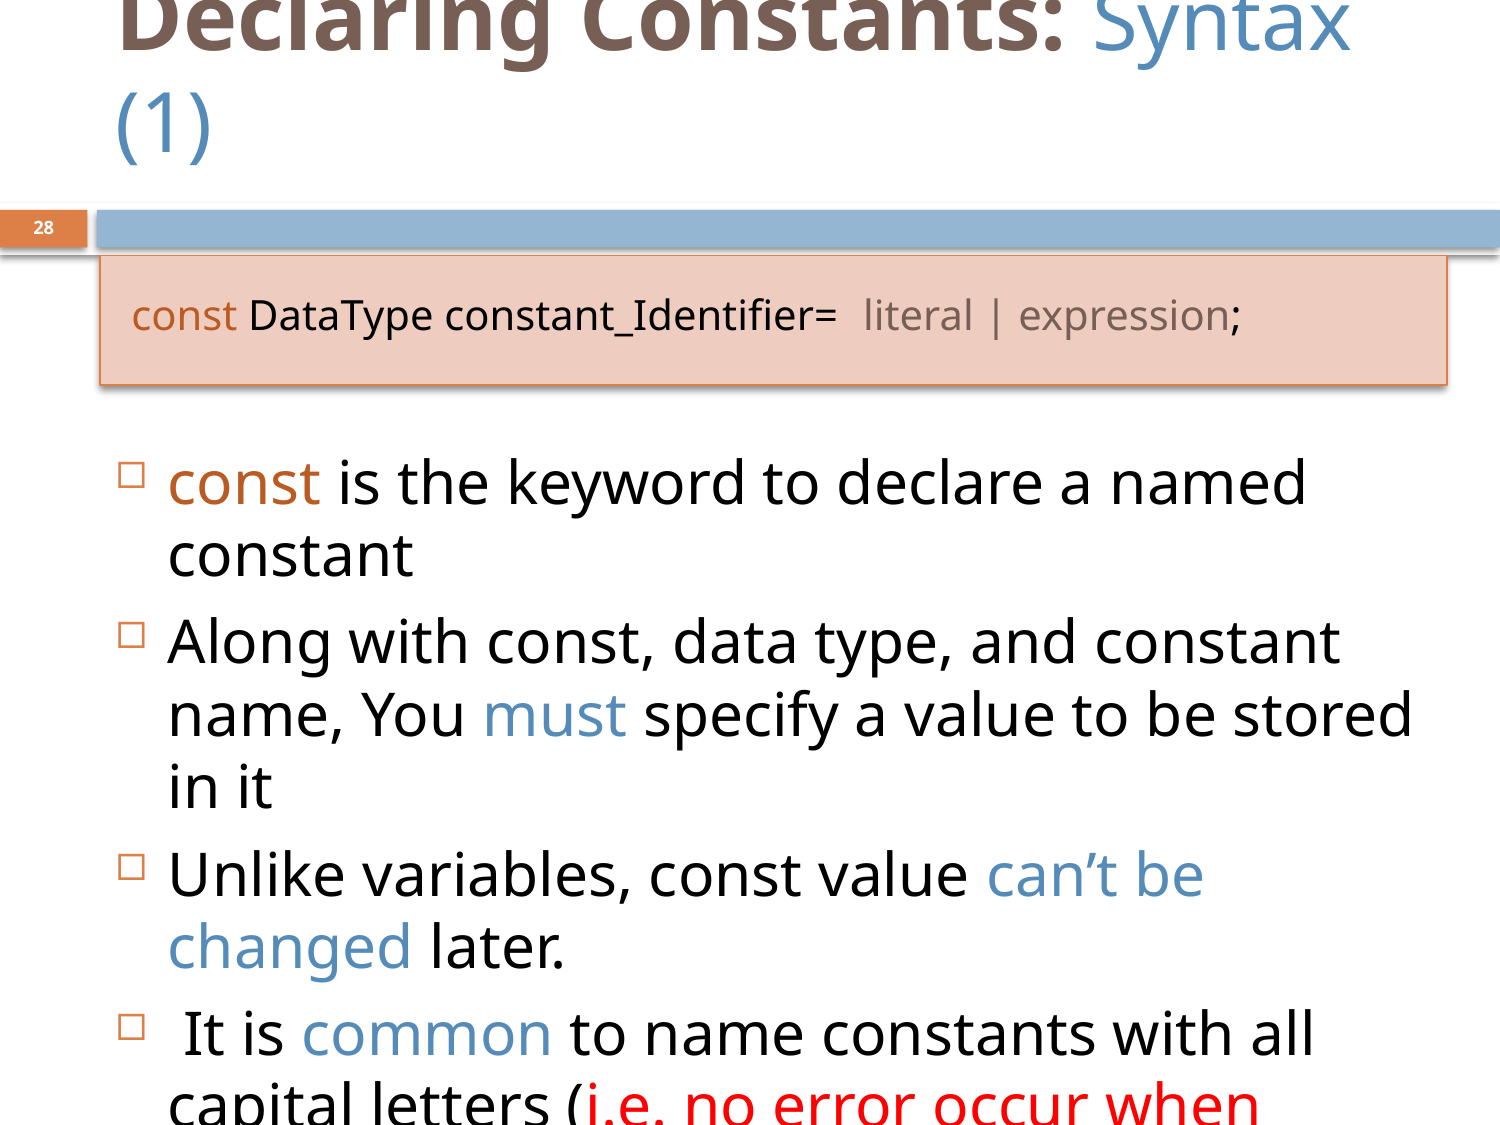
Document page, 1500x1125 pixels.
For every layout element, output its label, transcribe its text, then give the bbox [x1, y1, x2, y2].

list const DataType constant_Identifier= literal | expression; const is the keyword to declare a named constant Along with const, data type, and constant name, You must specify a value to be stored in it Unlike variables, const value can’t be changed later. It is common to name constants with all capital letters (i.e. no error occur when using small letters) [100, 262, 1439, 1001]
title Declaring Constants: Syntax (1) [100, 37, 1439, 201]
text_box [99, 255, 1448, 386]
slide_number 28 [0, 208, 88, 249]
